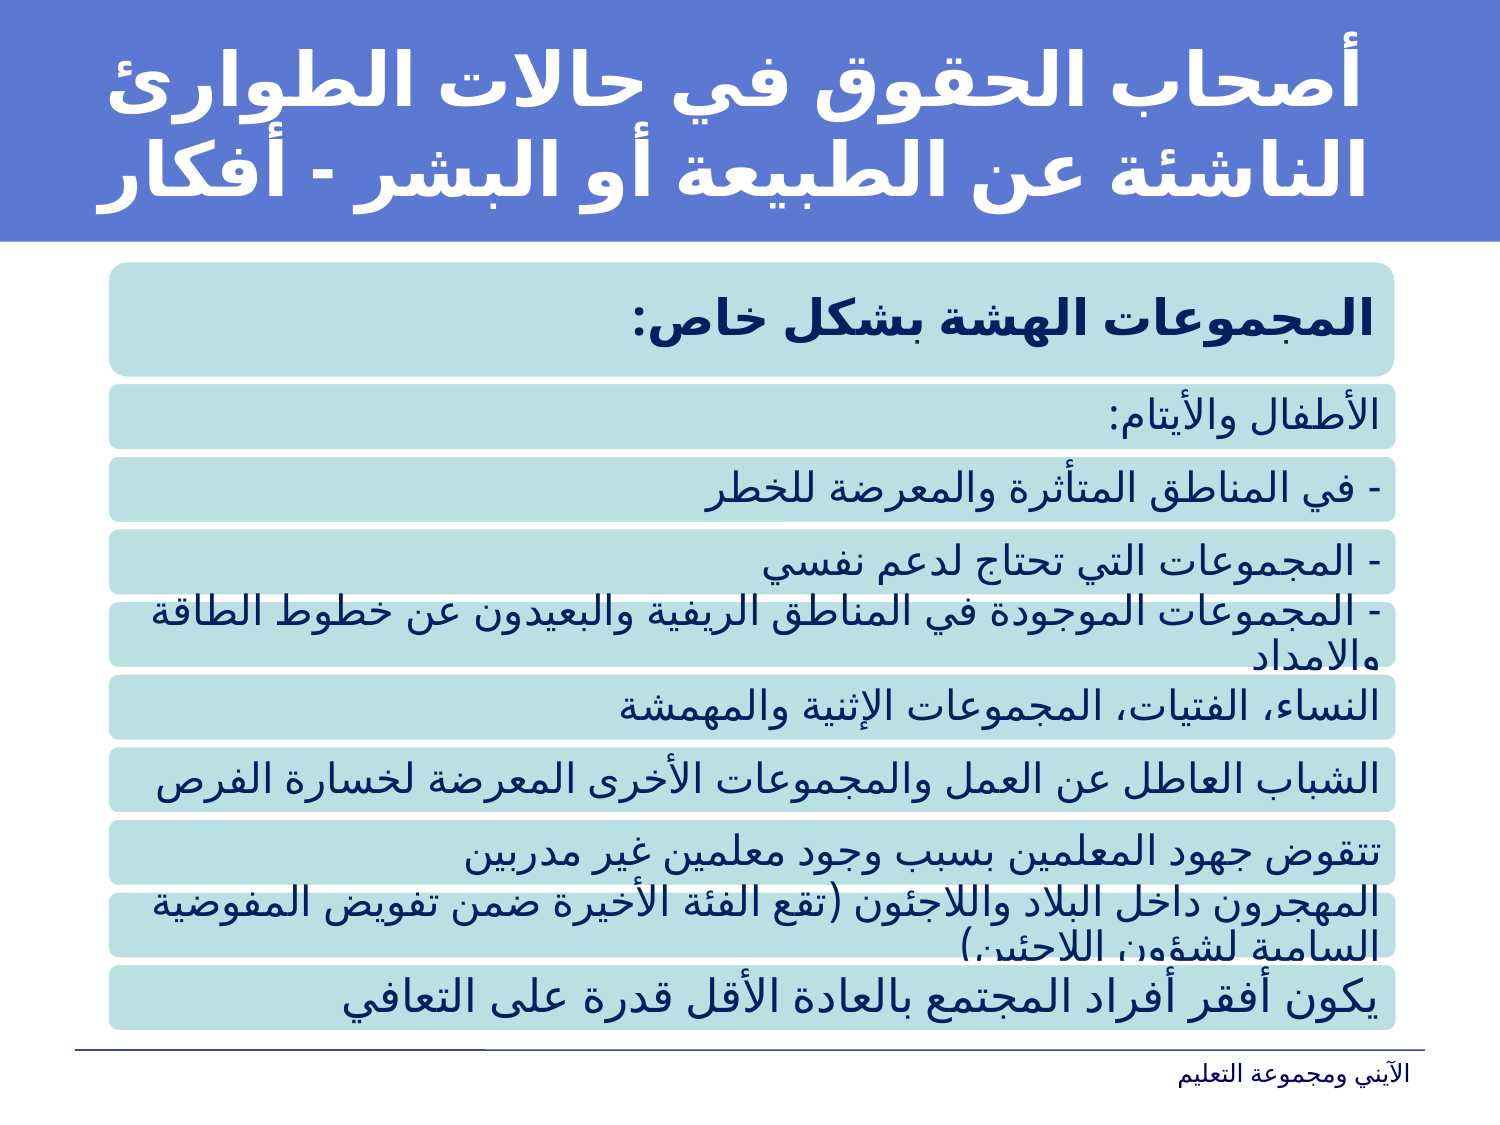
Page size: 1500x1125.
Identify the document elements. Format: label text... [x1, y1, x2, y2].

footer الآيني ومجموعة التعليم [75, 1049, 1427, 1103]
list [76, 260, 1428, 1033]
title أصحاب الحقوق في حالات الطوارئ الناشئة عن الطبيعة أو البشر - أفكار [49, 27, 1421, 216]
